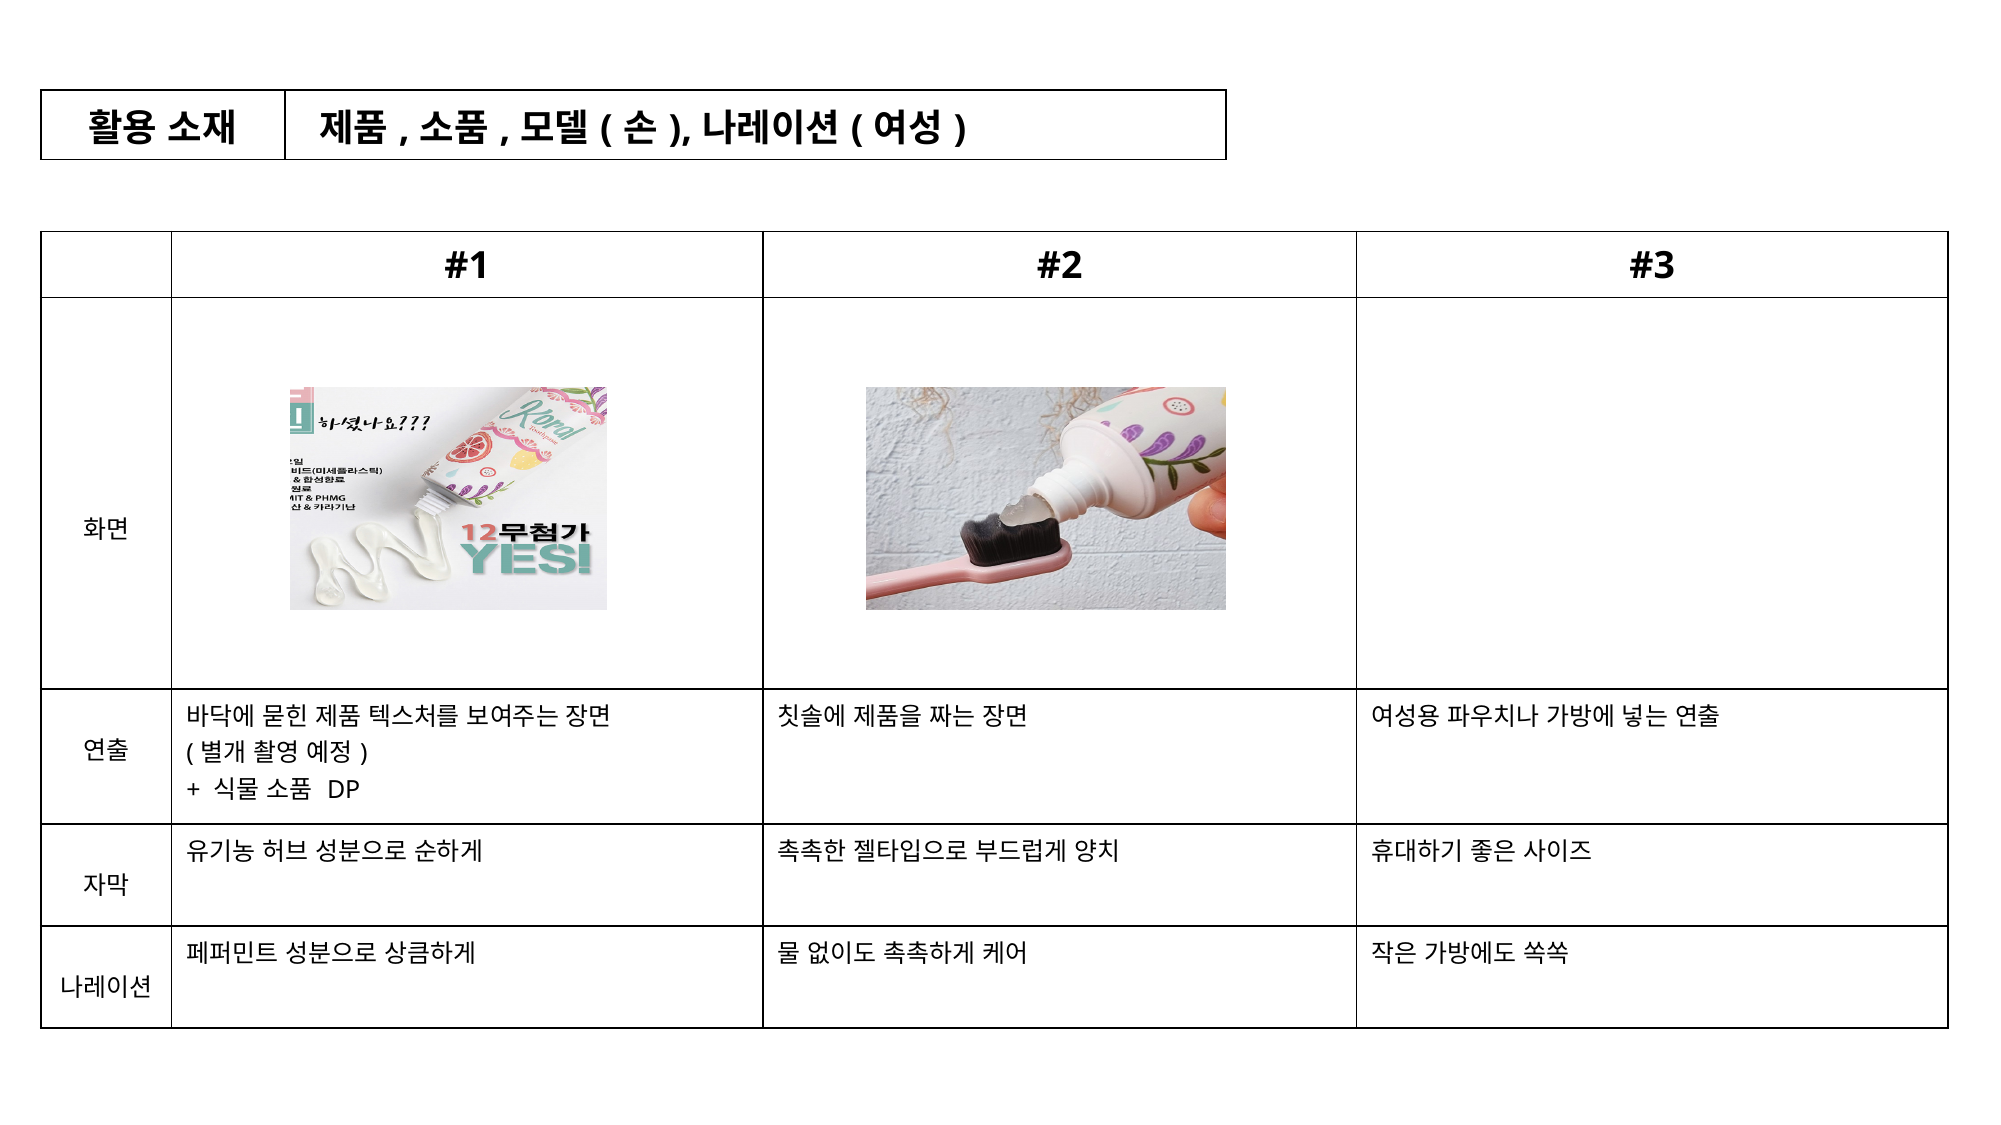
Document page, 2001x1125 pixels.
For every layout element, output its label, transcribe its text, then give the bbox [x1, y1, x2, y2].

table_header 활용 소재 [42, 91, 284, 159]
table_header 제품,소품,모델(손),나레이션(여성) [286, 91, 1225, 159]
table_cell [764, 298, 1356, 688]
table_cell 작은 가방에도 쏙쏙 [1357, 927, 1947, 1027]
table_header #1 [172, 232, 762, 297]
table_header #2 [764, 232, 1356, 297]
table_cell 여성용 파우치나 가방에 넣는 연출 [1357, 690, 1947, 823]
table_cell 칫솔에 제품을 짜는 장면 [764, 690, 1356, 823]
table_cell 화면 [42, 298, 171, 688]
table_cell 촉촉한 젤타입으로 부드럽게 양치 [764, 825, 1356, 925]
picture [290, 387, 607, 610]
table_cell 휴대하기 좋은 사이즈 [1357, 825, 1947, 925]
table_cell 바닥에 묻힌 제품 텍스처를 보여주는 장면 (별개 촬영 예정) + 식물 소품 DP [172, 690, 762, 823]
table_header [42, 232, 171, 297]
table_cell 자막 [42, 825, 171, 925]
table_header #3 [1357, 232, 1947, 297]
table_cell 유기농 허브 성분으로 순하게 [172, 825, 762, 925]
picture [866, 387, 1226, 610]
table_cell [1357, 298, 1947, 688]
table_cell 페퍼민트 성분으로 상큼하게 [172, 927, 762, 1027]
table_cell 물 없이도 촉촉하게 케어 [764, 927, 1356, 1027]
table_cell 나레이션 [42, 927, 171, 1027]
table_cell [172, 298, 762, 688]
table_cell 연출 [42, 690, 171, 823]
